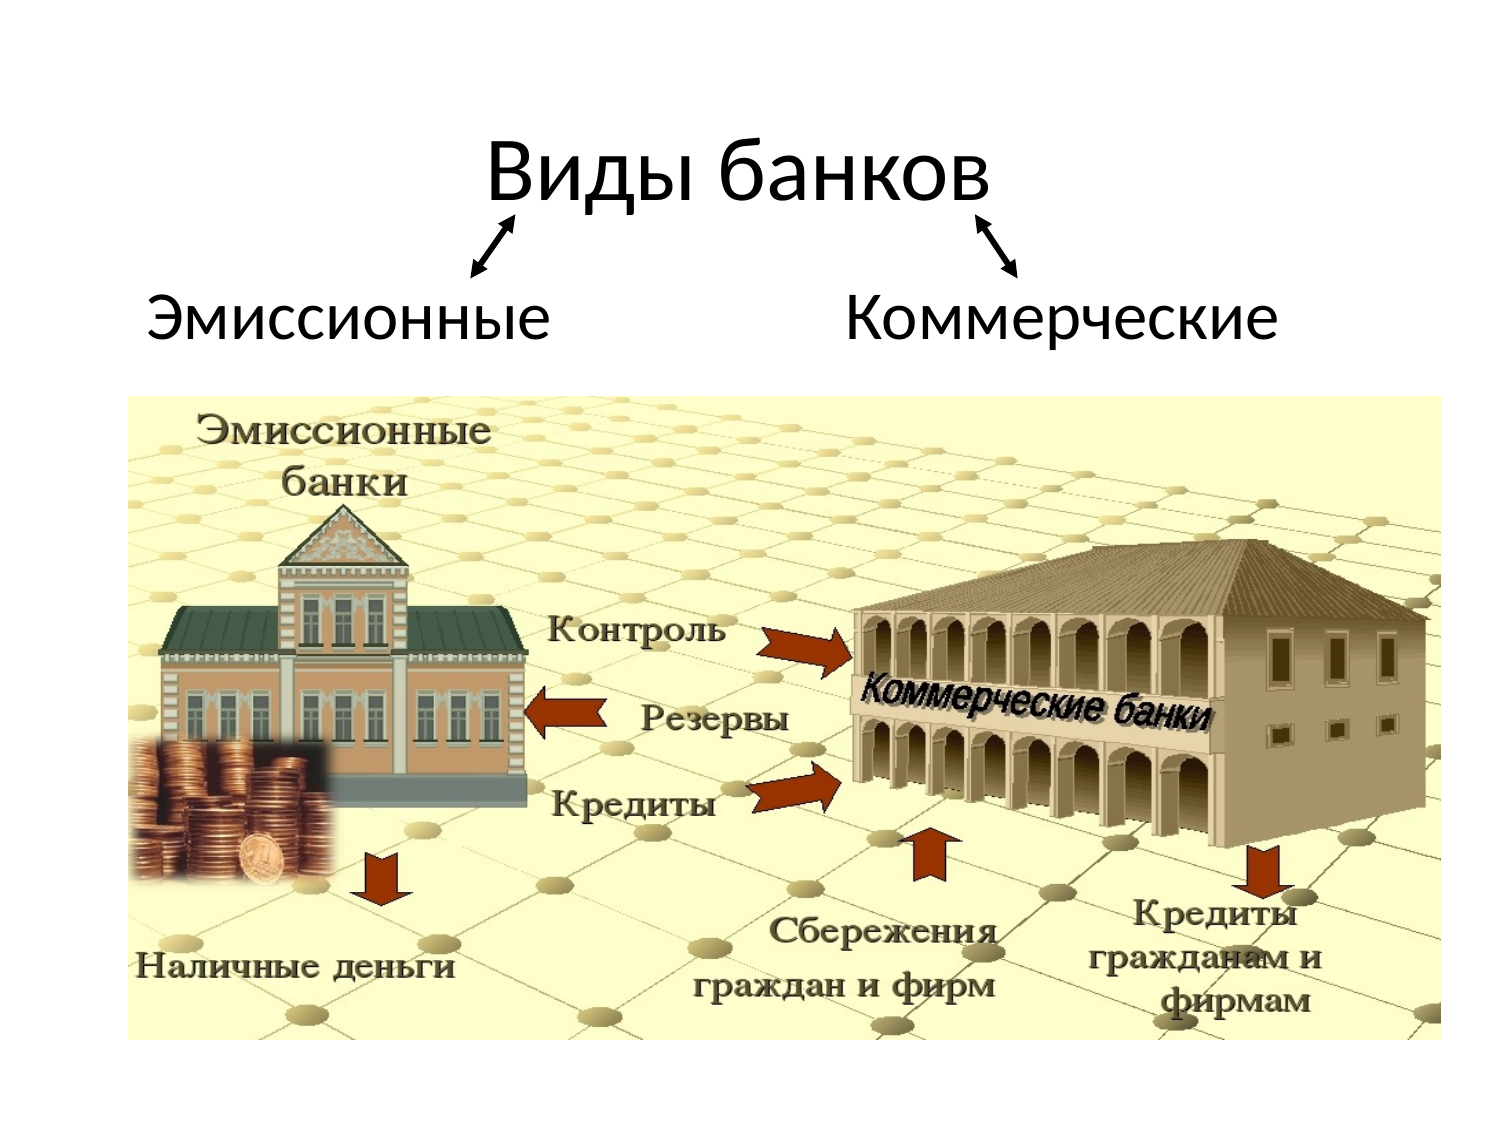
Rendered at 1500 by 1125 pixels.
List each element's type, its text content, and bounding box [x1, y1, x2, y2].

list Эмиссионные Коммерческие [74, 263, 1424, 916]
picture [128, 396, 1441, 1040]
text_box [470, 214, 516, 279]
text_box [974, 214, 1018, 279]
title Виды банков [64, 70, 1415, 257]
